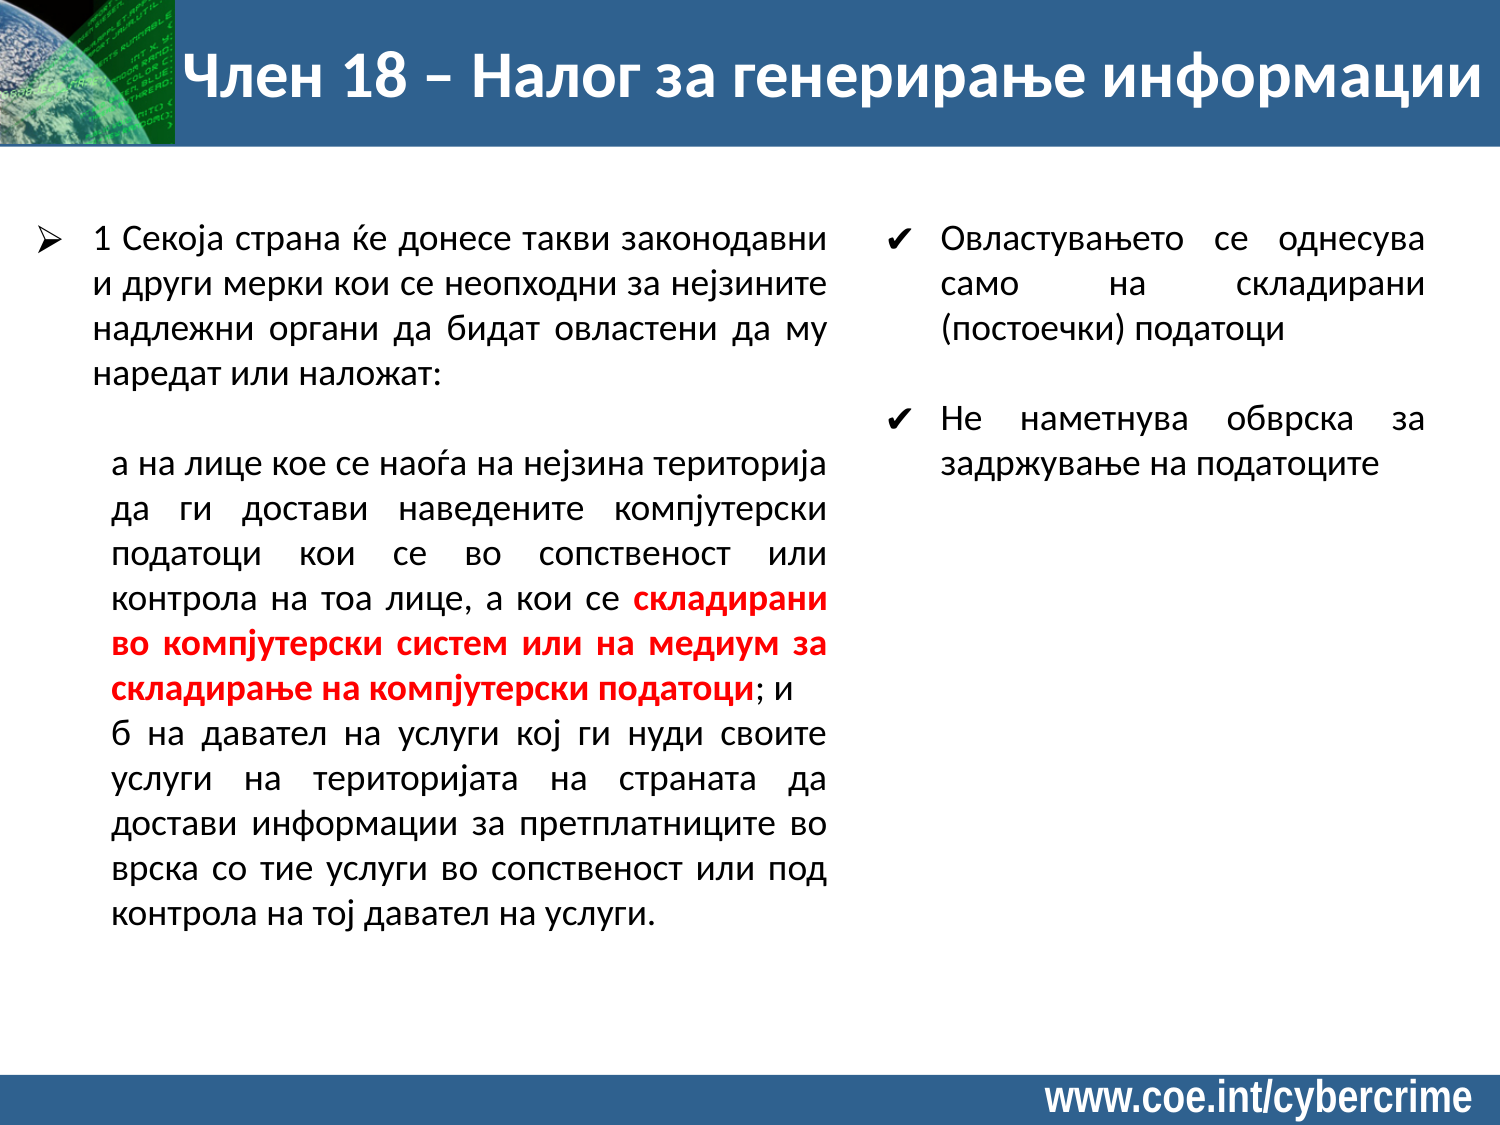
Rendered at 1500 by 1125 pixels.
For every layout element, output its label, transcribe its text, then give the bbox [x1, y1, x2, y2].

text_box [0, 1073, 1030, 1125]
text_box Член 18 – Налог за генерирање информации [177, 0, 1500, 149]
picture [0, 0, 175, 144]
text_box 1 Секоја страна ќе донесе такви законодавни и други мерки кои се неопходни за нејзините надлежни органи да бидат овластени да му наредат или наложат: а на лице кое се наоѓа на нејзина територија да ги достави наведените компјутерски податоци кои се во сопственост или контрола на тоа лице, а кои се складирани во компјутерски систем или на медиум за складирање на компјутерски податоци; и б на давател на услуги кој ги нуди своите услуги на територијата на страната да достави информации за претплатниците во врска со тие услуги во сопственост или под контрола на тој давател на услуги. [21, 205, 844, 941]
text_box Овластувањето се однесува само на складирани (постоечки) податоци Не наметнува обврска за задржување на податоците [869, 205, 1442, 536]
text_box www.coe.int/cybercrime [1030, 1059, 1500, 1125]
